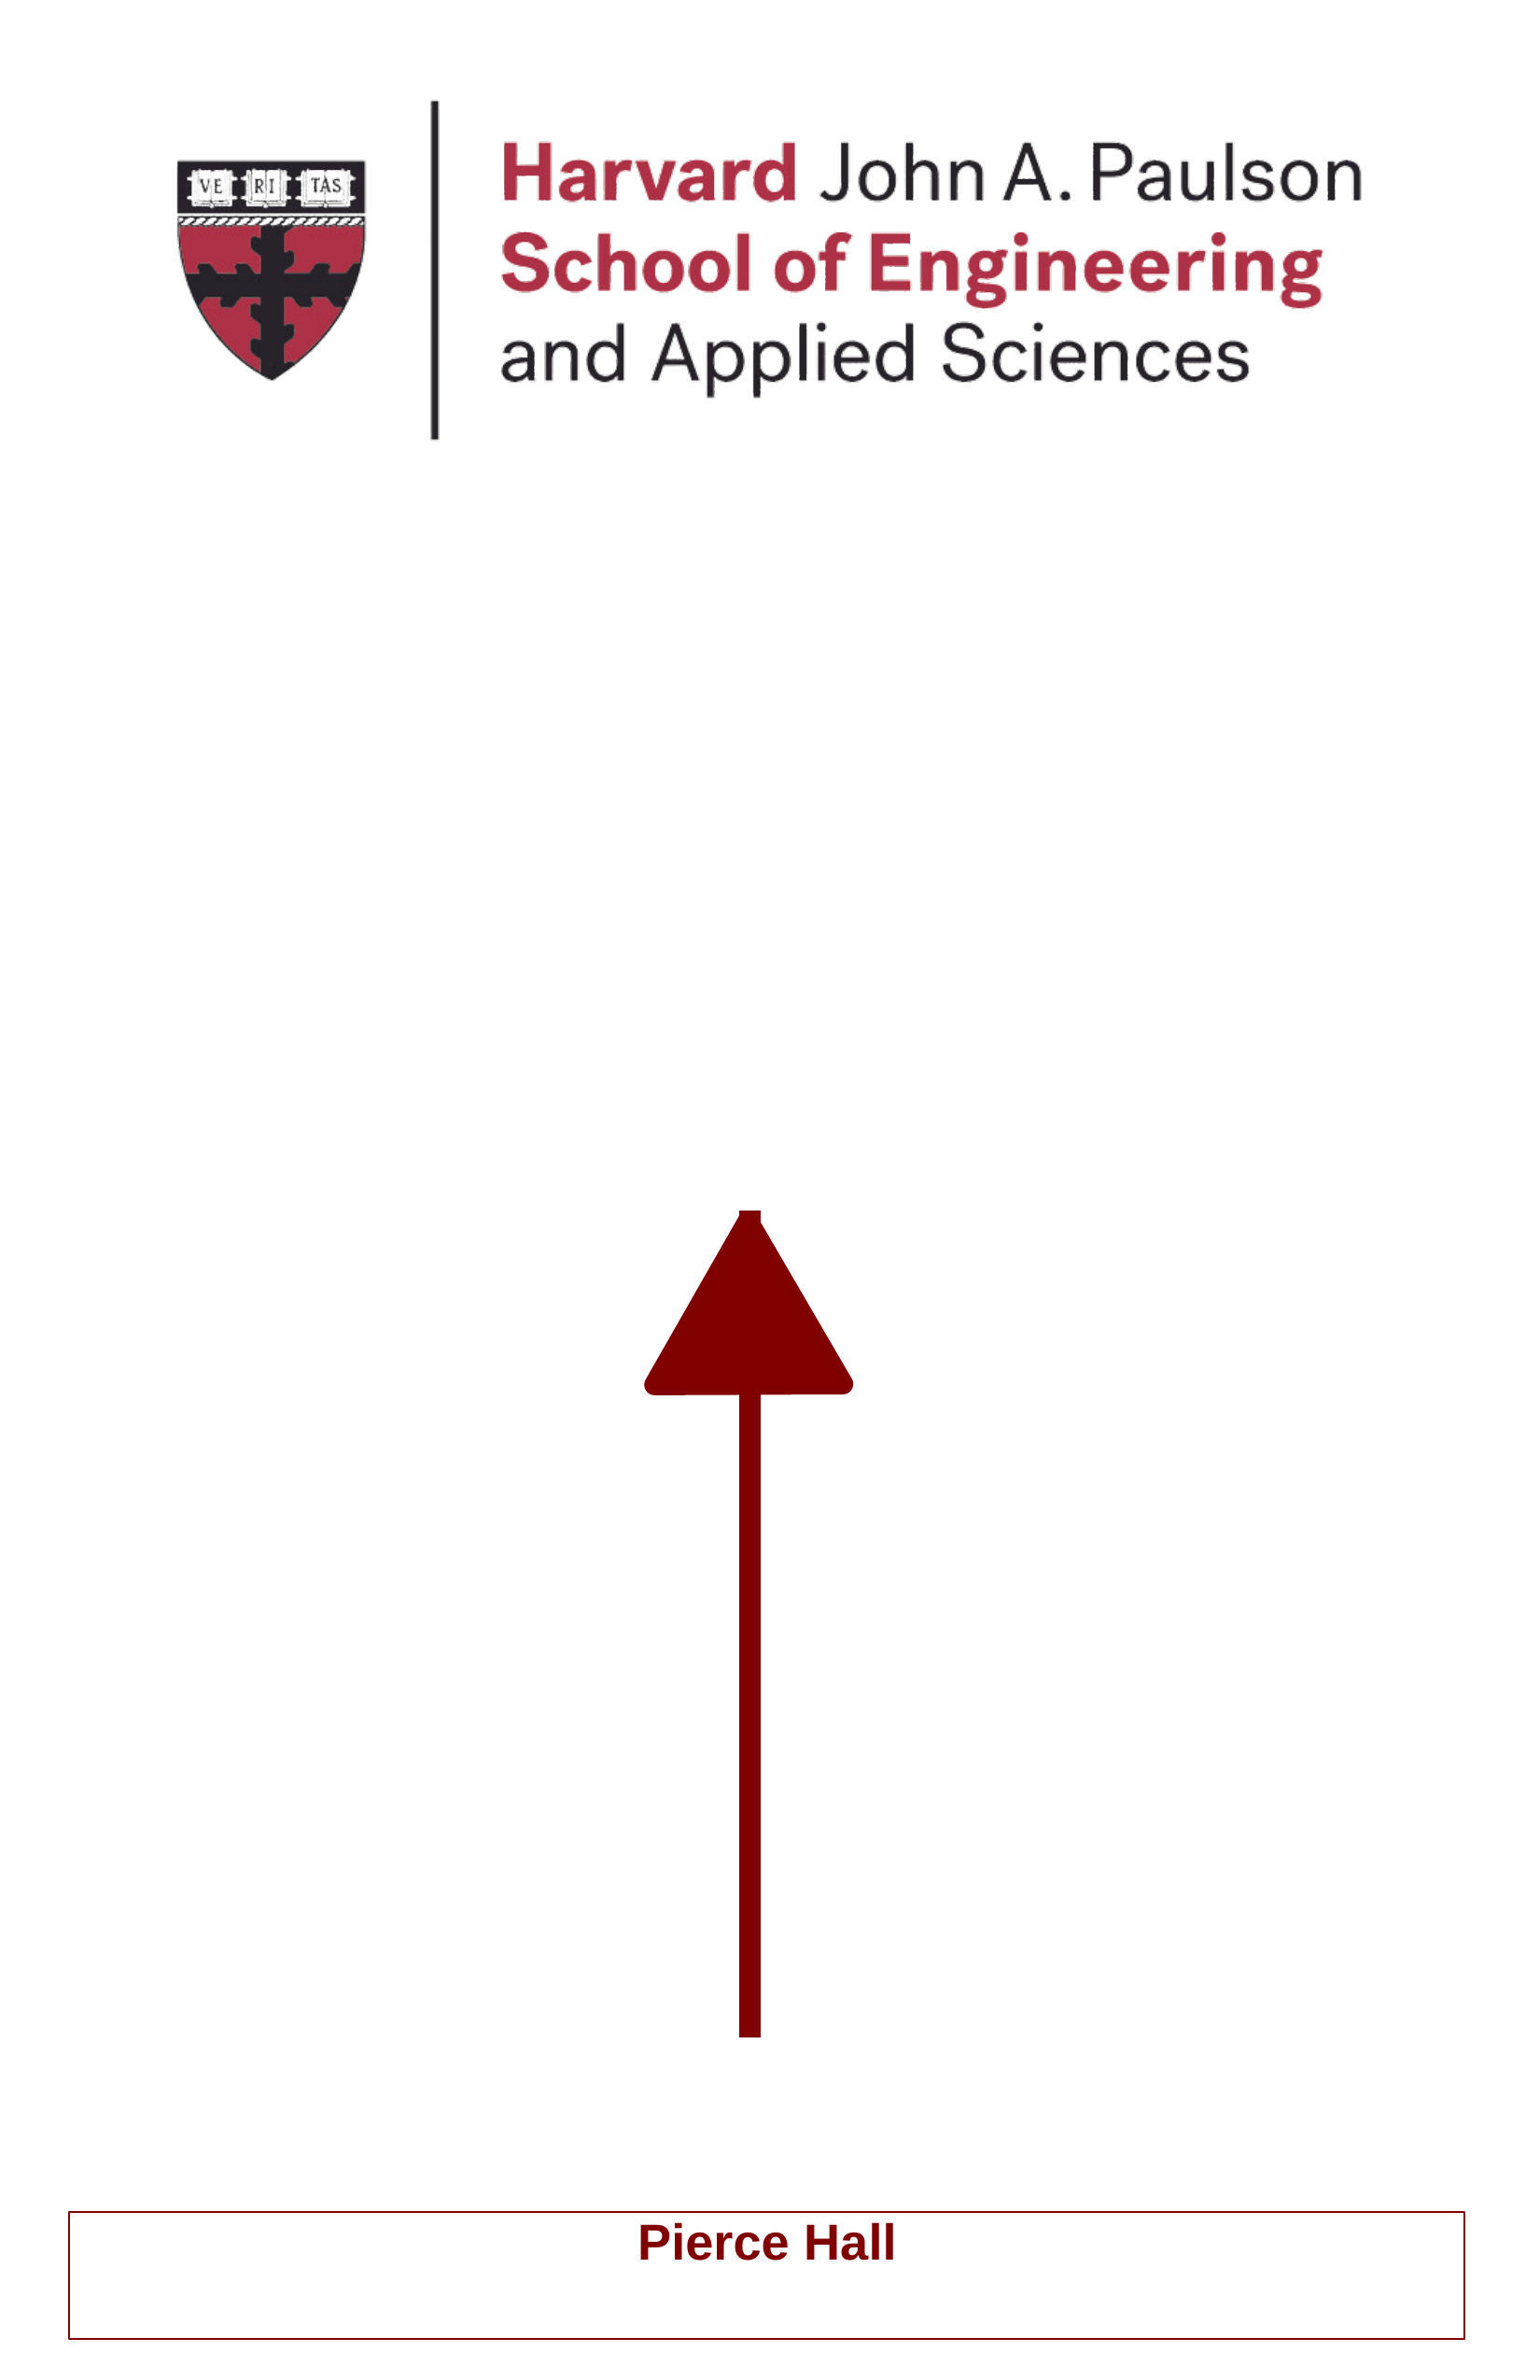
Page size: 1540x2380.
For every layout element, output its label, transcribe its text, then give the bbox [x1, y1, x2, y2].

text_box [65, 52, 1466, 497]
text_box [654, 1221, 843, 1385]
footer Pierce Hall [636, 2212, 899, 2380]
